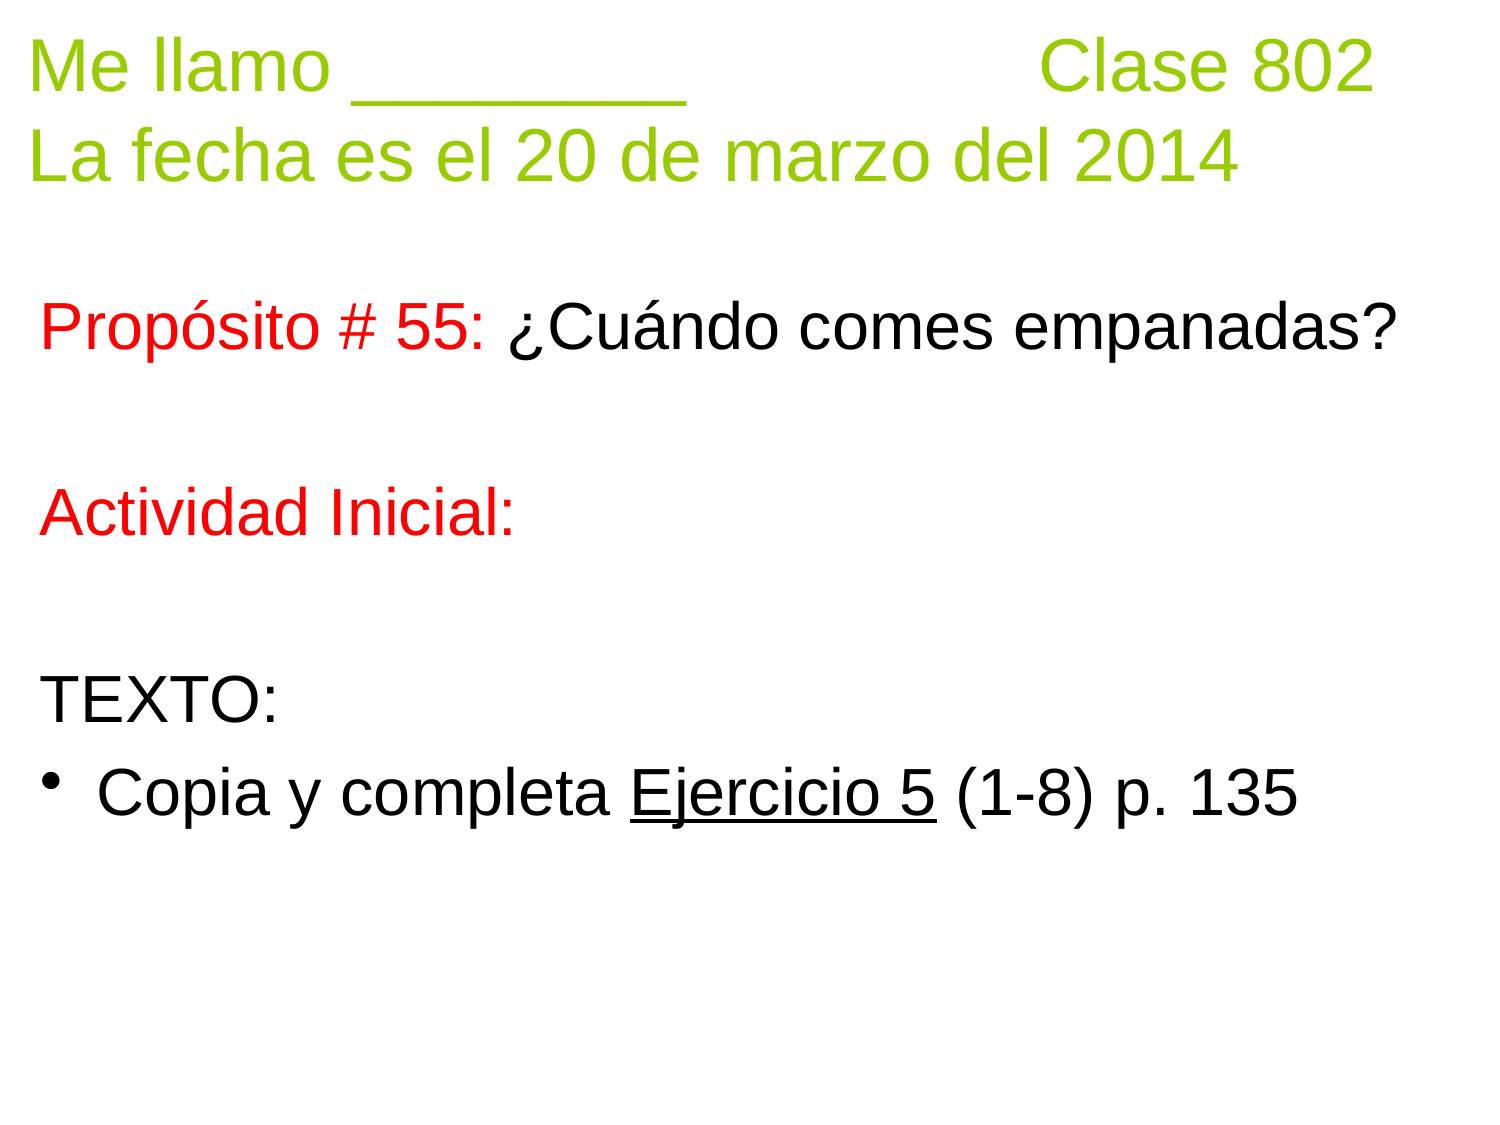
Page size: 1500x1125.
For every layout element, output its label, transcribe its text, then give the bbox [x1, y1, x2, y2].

list Propósito # 55: ¿Cuándo comes empanadas? Actividad Inicial: TEXTO: Copia y completa Ejercicio 5 (1-8) p. 135 [24, 275, 1500, 1050]
title Me llamo ________ Clase 802 La fecha es el 20 de marzo del 2014 [12, 12, 1475, 200]
